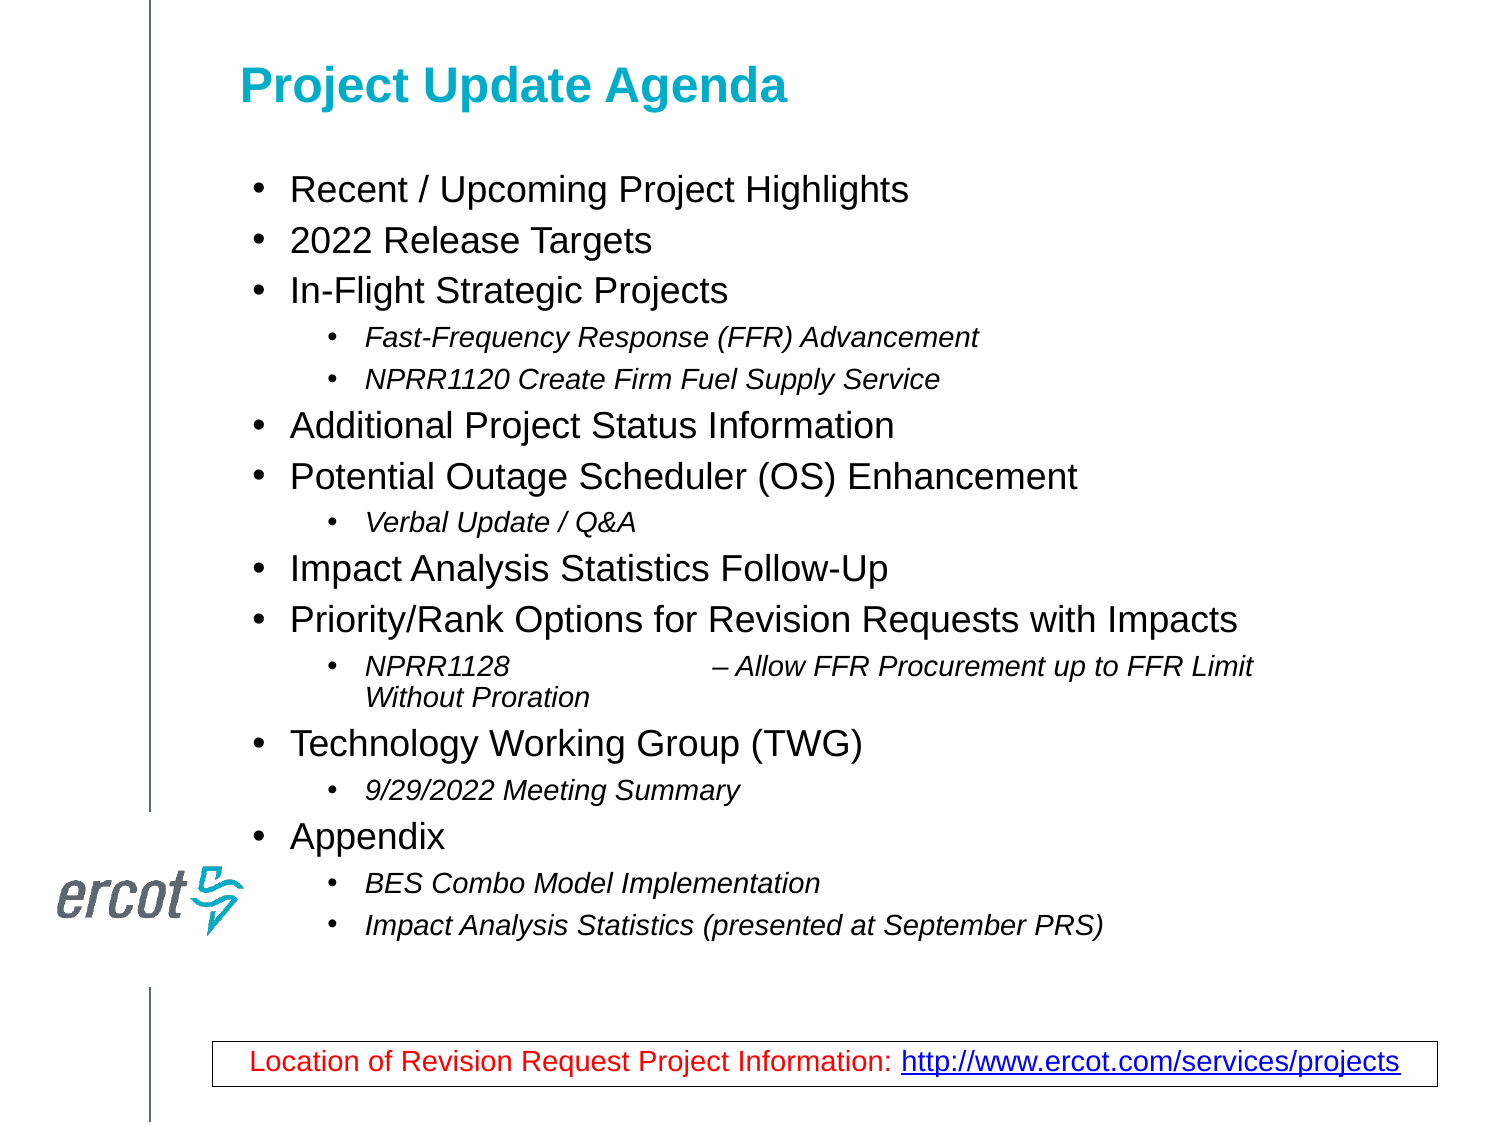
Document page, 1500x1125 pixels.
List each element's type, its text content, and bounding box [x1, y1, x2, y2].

picture [53, 862, 162, 938]
list Recent / Upcoming Project Highlights 2022 Release Targets In-Flight Strategic Projects Fast-Frequency Response (FFR) Advancement NPRR1120 Create Firm Fuel Supply Service Additional Project Status Information Potential Outage Scheduler (OS) Enhancement Verbal Update / Q&A Impact Analysis Statistics Follow-Up Priority/Rank Options for Revision Requests with Impacts NPRR1128 – Allow FFR Procurement up to FFR Limit Without Proration Technology Working Group (TWG) 9/29/2022 Meeting Summary Appendix BES Combo Model Implementation Impact Analysis Statistics (presented at September PRS) [162, 162, 1375, 975]
text_box Location of Revision Request Project Information: http://www.ercot.com/services/projects [212, 1041, 1438, 1087]
text_box Project Update Agenda [225, 52, 938, 125]
